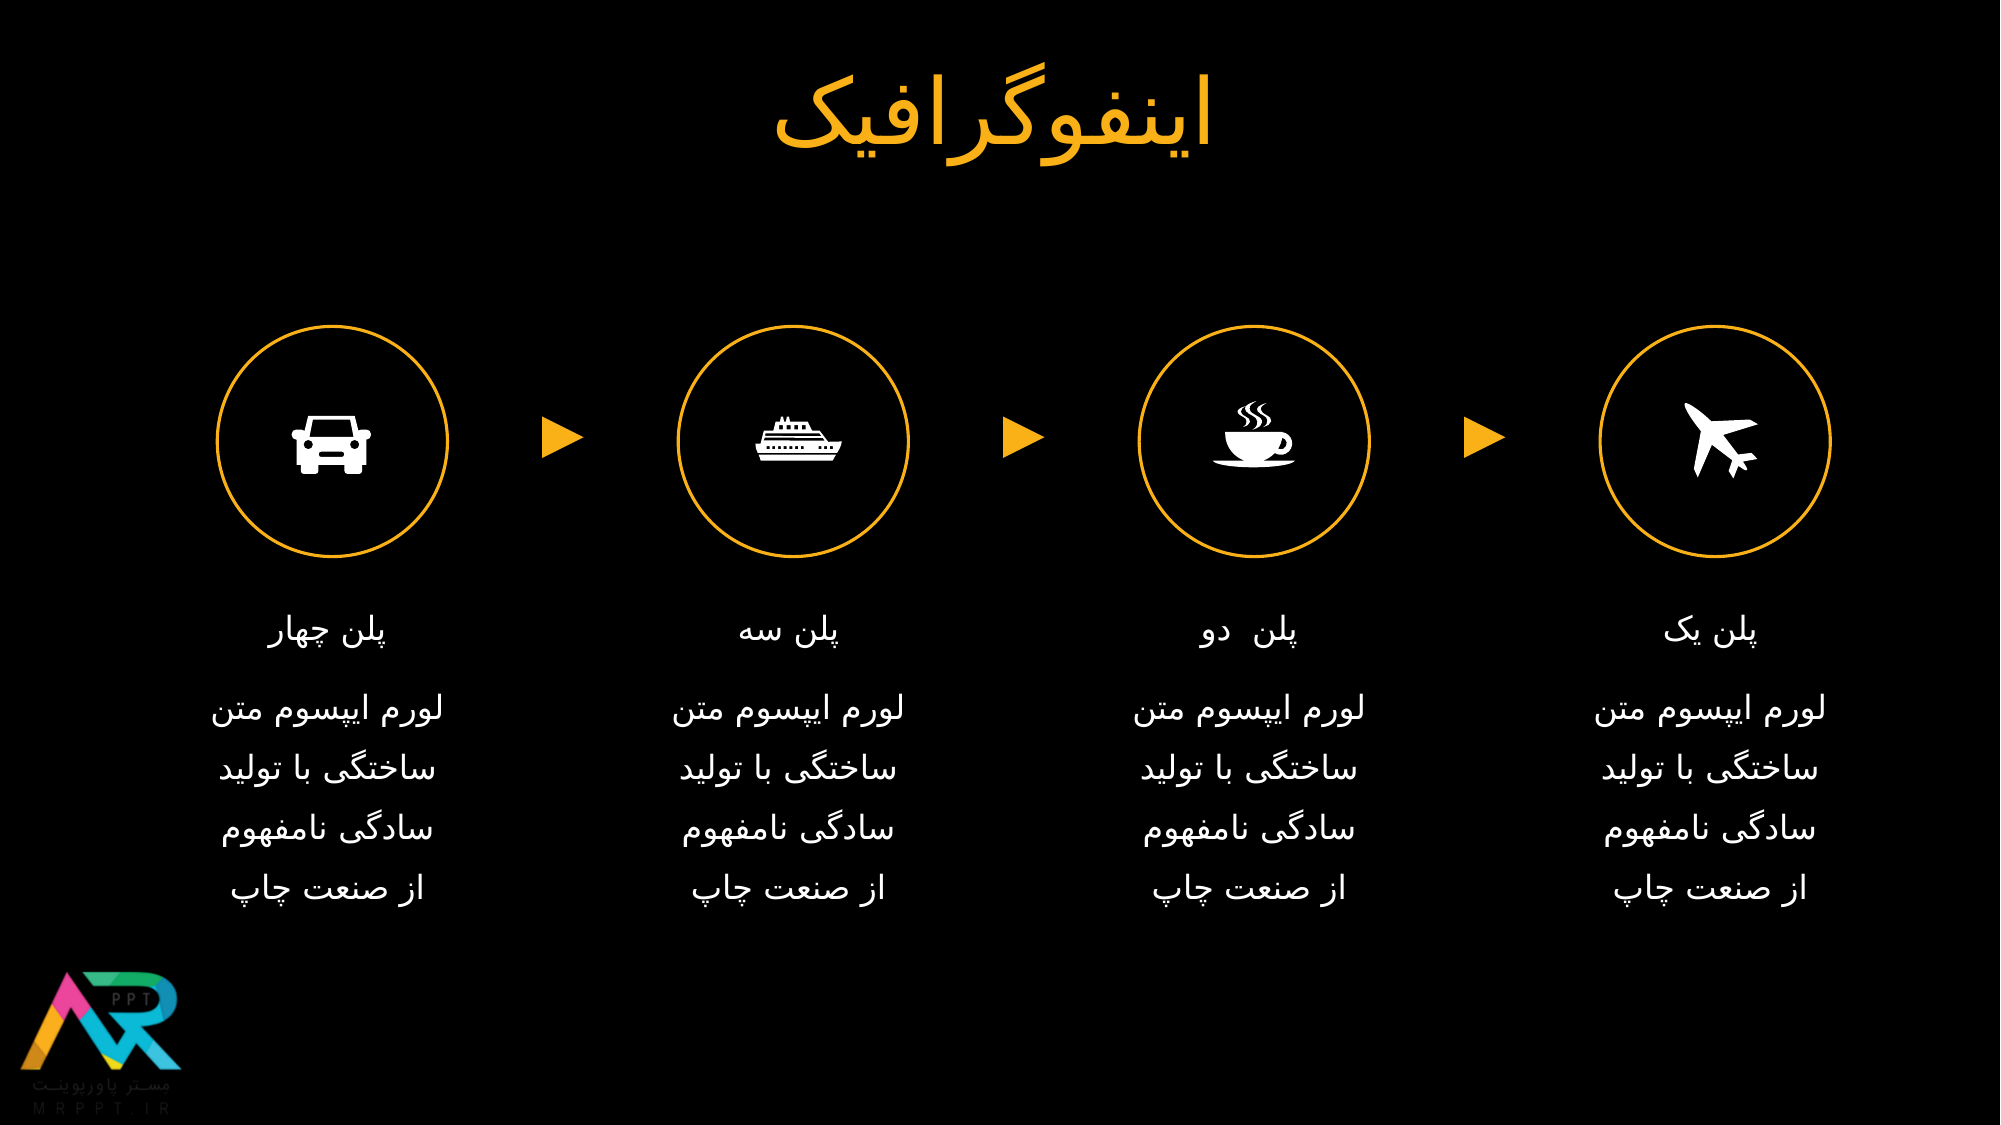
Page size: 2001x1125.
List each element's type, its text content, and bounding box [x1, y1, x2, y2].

text_box [290, 414, 372, 475]
text_box [1002, 414, 1047, 460]
text_box اینفوگرافیک [692, 45, 1298, 170]
picture [0, 963, 200, 1125]
text_box [754, 415, 844, 462]
text_box [677, 325, 910, 558]
text_box [1463, 414, 1508, 460]
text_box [1116, 600, 1383, 912]
text_box [216, 325, 449, 558]
text_box [1210, 400, 1298, 469]
text_box [541, 414, 586, 460]
text_box [1683, 402, 1761, 481]
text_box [655, 600, 922, 912]
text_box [194, 600, 461, 912]
text_box [1138, 325, 1371, 558]
text_box [1599, 325, 1832, 558]
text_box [1577, 600, 1844, 912]
